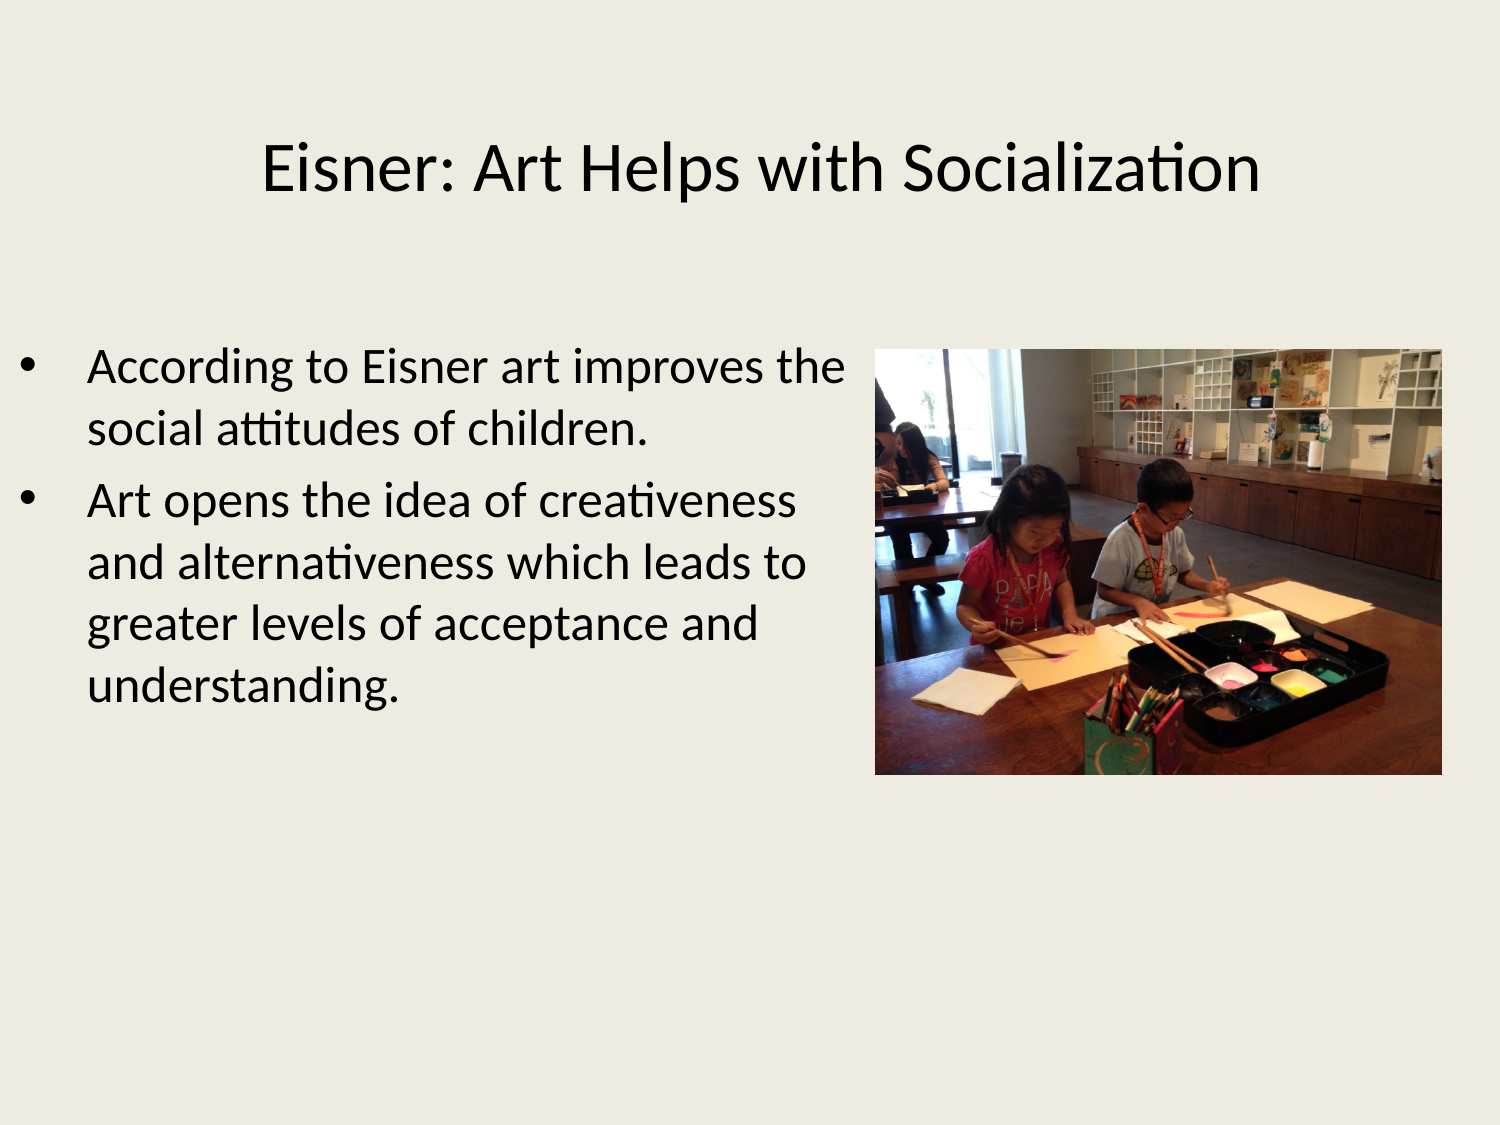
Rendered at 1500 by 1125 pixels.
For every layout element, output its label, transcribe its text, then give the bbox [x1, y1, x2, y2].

title Eisner: Art Helps with Socialization [212, 75, 1313, 250]
subtitle According to Eisner art improves the social attitudes of children. Art opens the idea of creativeness and alternativeness which leads to greater levels of acceptance and understanding. [3, 324, 867, 725]
picture [874, 349, 1442, 776]
